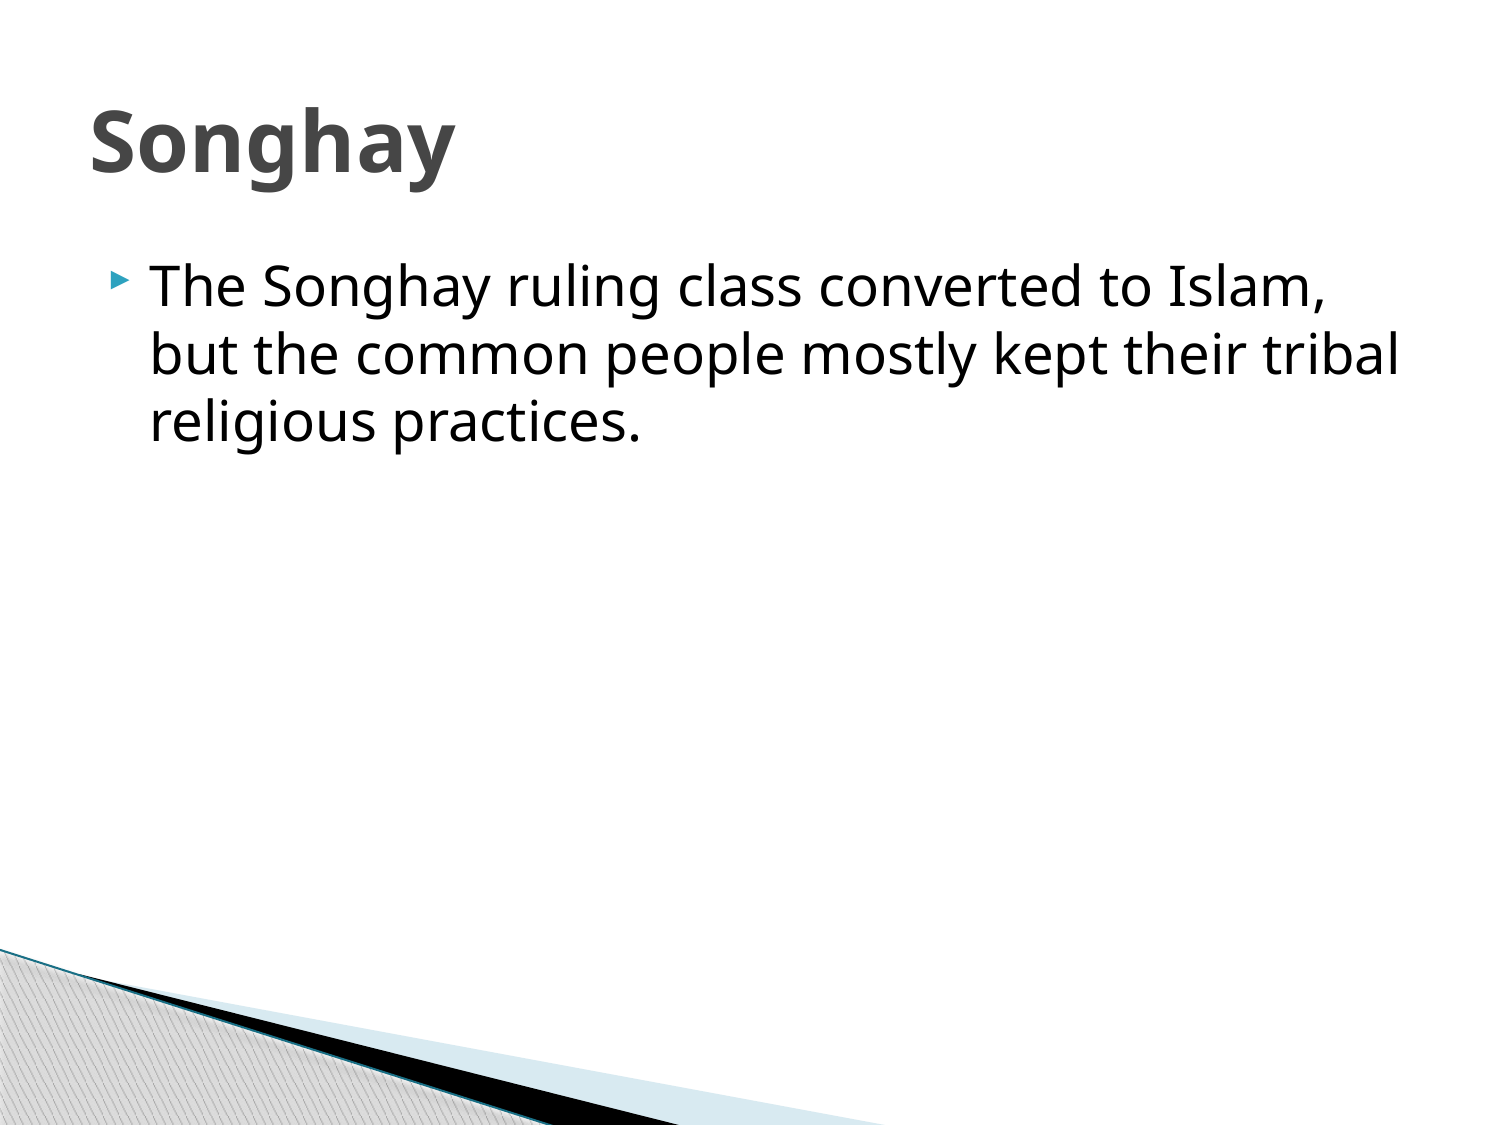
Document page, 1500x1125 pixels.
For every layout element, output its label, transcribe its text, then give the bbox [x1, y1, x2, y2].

list The Songhay ruling class converted to Islam, but the common people mostly kept their tribal religious practices. [75, 243, 1425, 986]
title Songhay [75, 45, 1425, 233]
